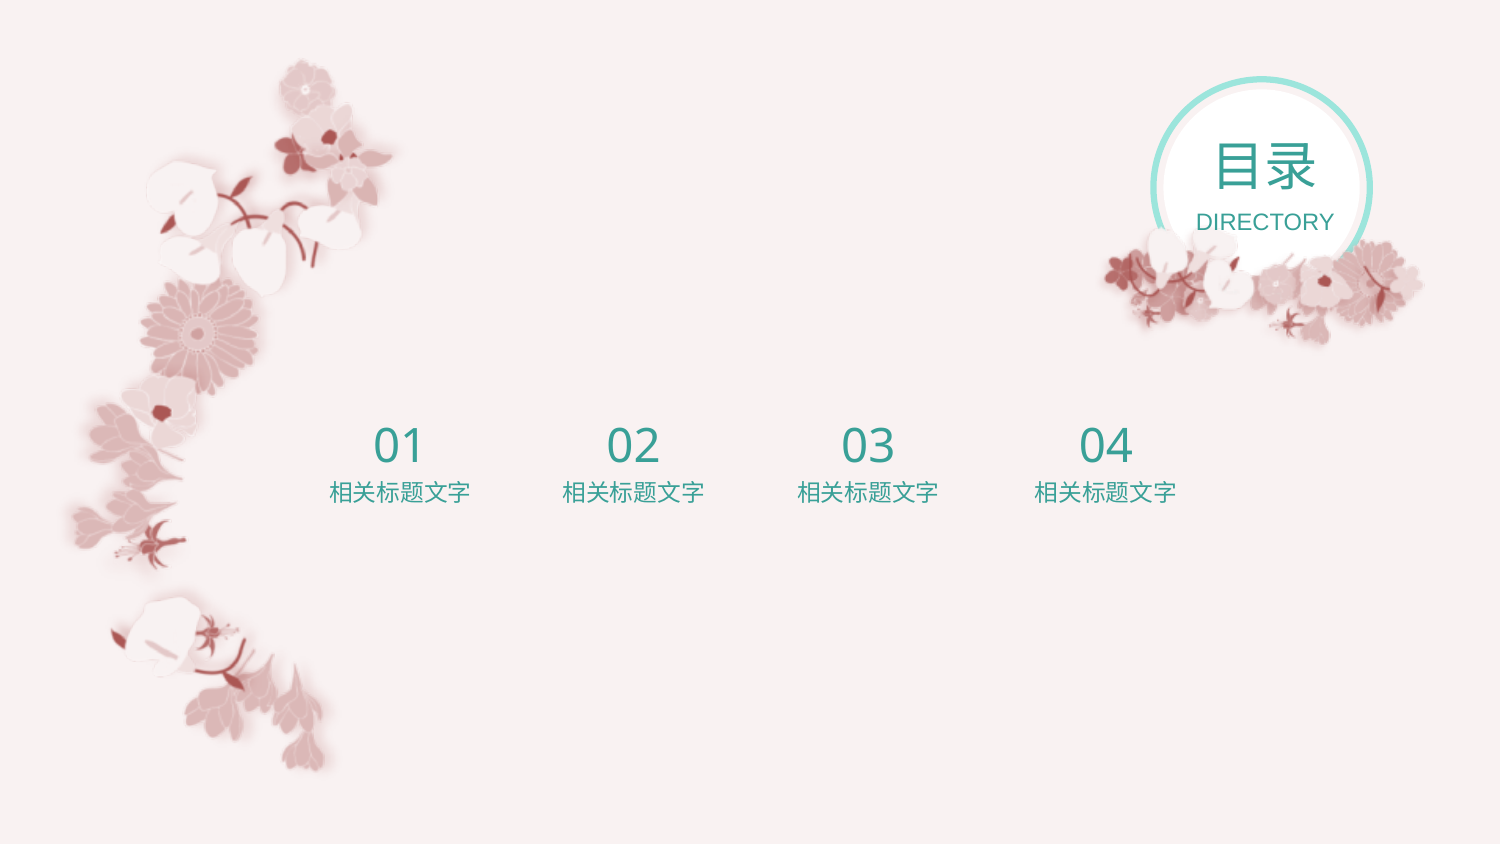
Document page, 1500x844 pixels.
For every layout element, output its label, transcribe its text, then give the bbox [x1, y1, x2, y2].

text_box 相关标题文字 [1019, 470, 1193, 514]
picture [1095, 213, 1428, 357]
text_box 03 [826, 407, 911, 480]
text_box 04 [1064, 407, 1149, 480]
text_box 02 [611, 407, 676, 480]
text_box 相关标题文字 [782, 470, 955, 514]
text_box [1153, 79, 1371, 212]
picture [0, 239, 607, 602]
text_box 相关标题文字 [611, 470, 720, 514]
